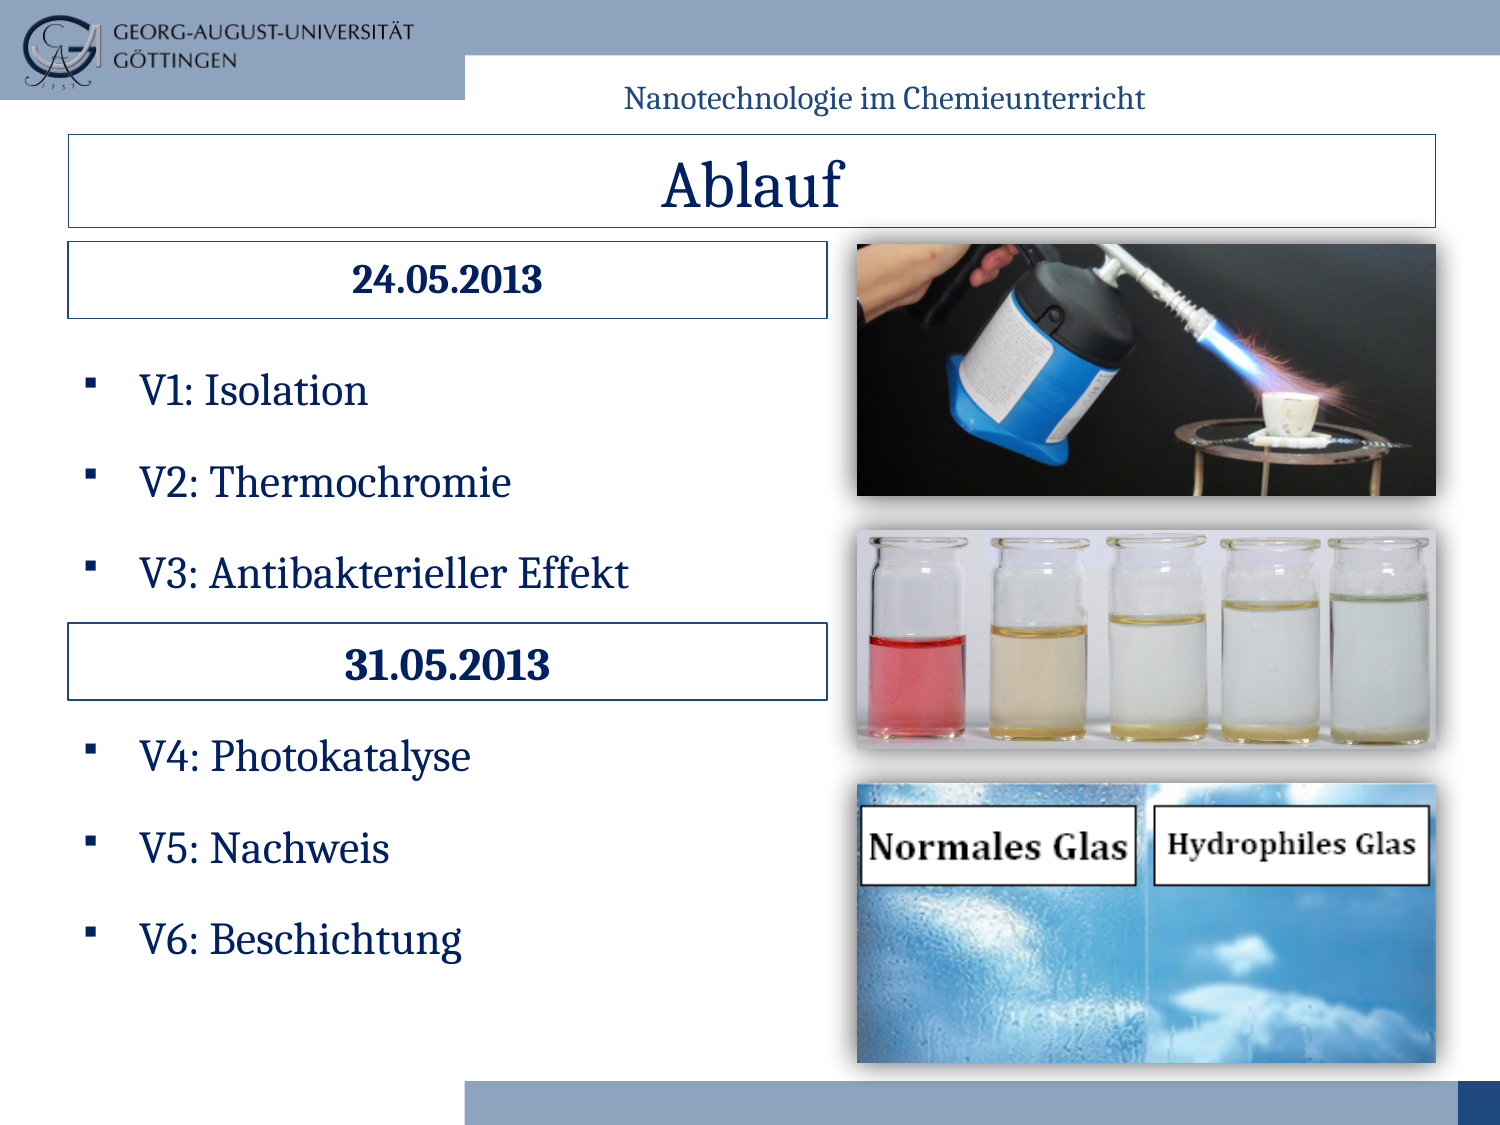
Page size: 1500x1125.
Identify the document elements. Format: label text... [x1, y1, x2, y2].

picture [856, 783, 1437, 1063]
picture [22, 14, 414, 90]
title Ablauf [68, 134, 1436, 228]
list V1: Isolation V2: Thermochromie V3: Antibakterieller Effekt 31.05.2013 V4: Photokatalyse V5: Nachweis V6: Beschichtung [68, 324, 828, 622]
text_box [68, 241, 828, 319]
text_box 24.05.2013 [337, 244, 558, 310]
picture [856, 530, 1437, 750]
text_box [68, 622, 828, 700]
picture [856, 244, 1437, 497]
list V1: Isolation V2: Thermochromie V3: Antibakterieller Effekt 31.05.2013 V4: Photokatalyse V5: Nachweis V6: Beschichtung [68, 700, 828, 1032]
